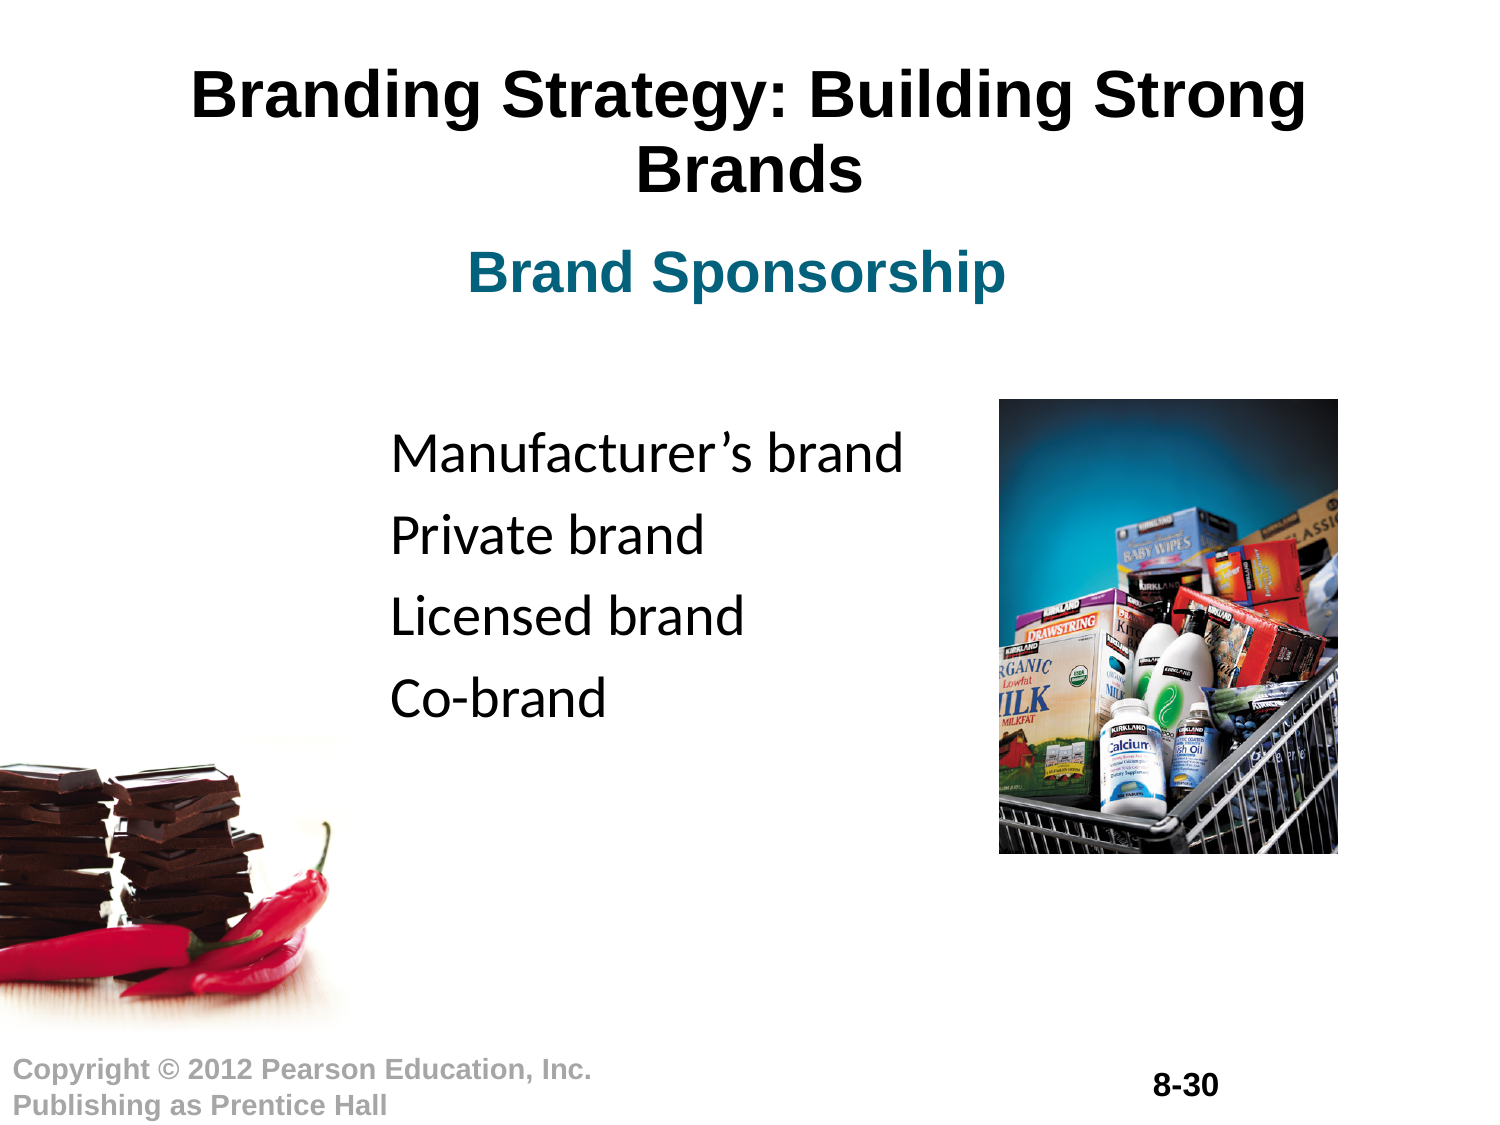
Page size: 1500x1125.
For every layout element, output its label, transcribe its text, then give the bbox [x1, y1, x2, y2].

picture [0, 737, 361, 1038]
title Branding Strategy: Building Strong Brands [112, 37, 1388, 226]
list Brand Sponsorship [149, 237, 1326, 301]
picture [999, 399, 1338, 855]
list Manufacturer’s brand Private brand Licensed brand Co-brand [374, 324, 1388, 1001]
